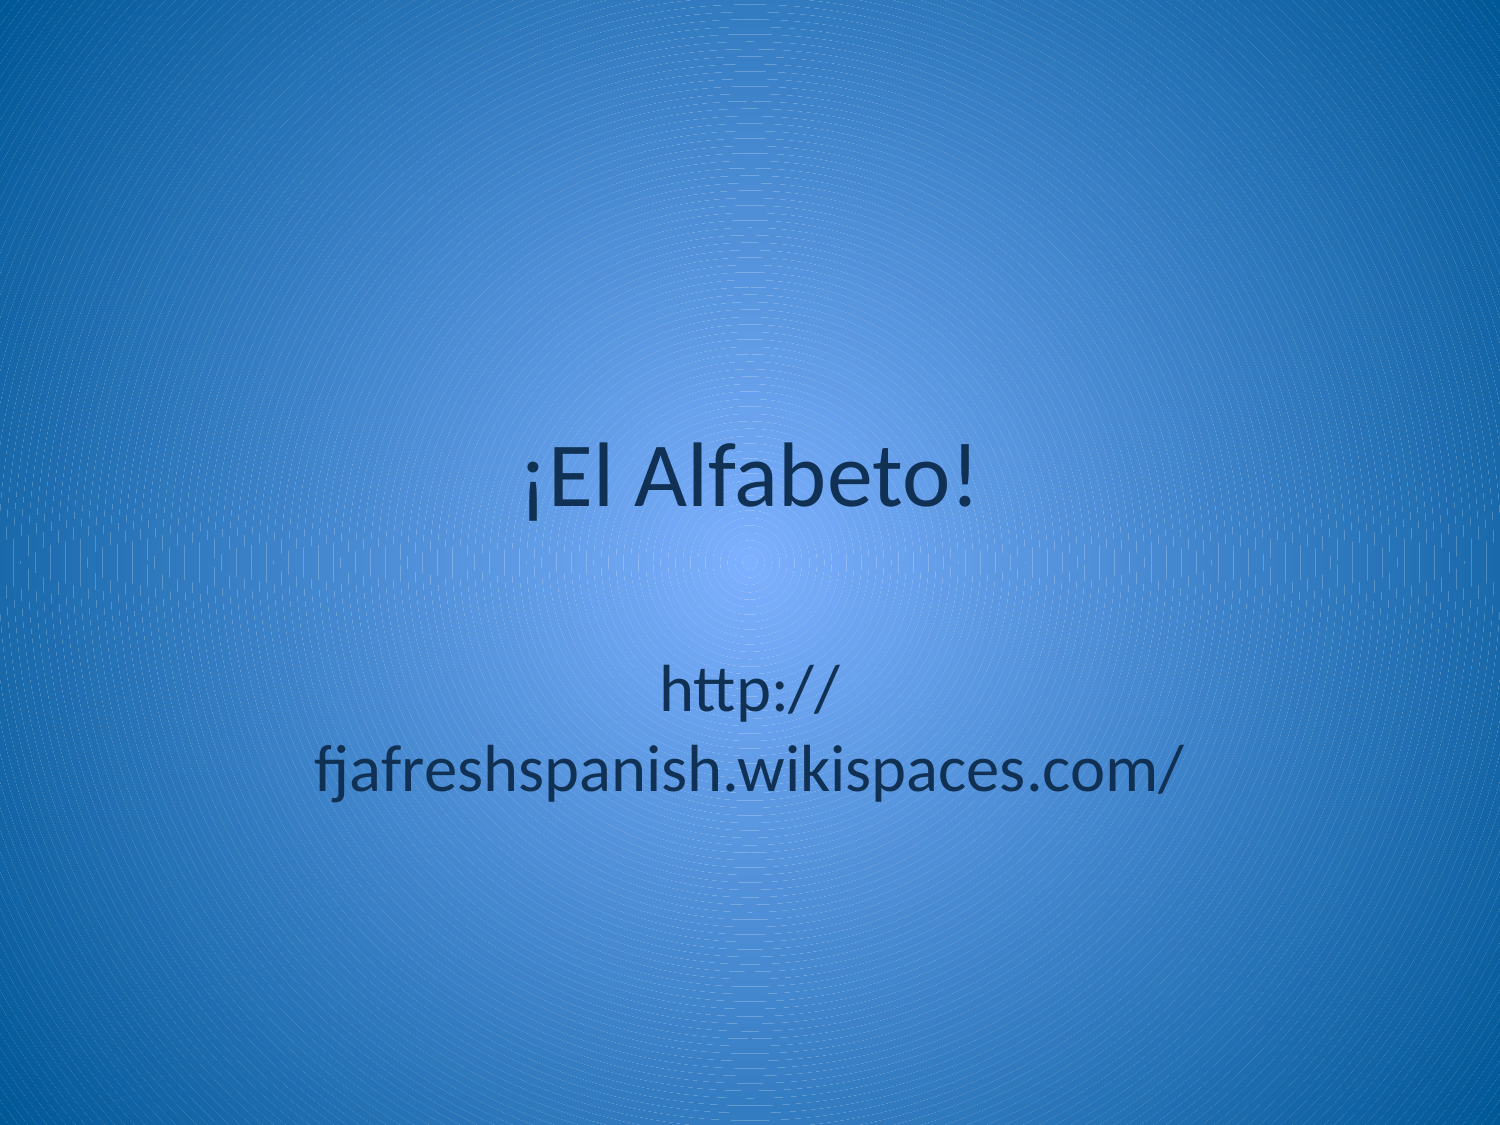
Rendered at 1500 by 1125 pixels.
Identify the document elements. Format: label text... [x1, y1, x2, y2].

subtitle http://fjafreshspanish.wikispaces.com/ [225, 637, 1275, 925]
title ¡El Alfabeto! [112, 349, 1388, 591]
